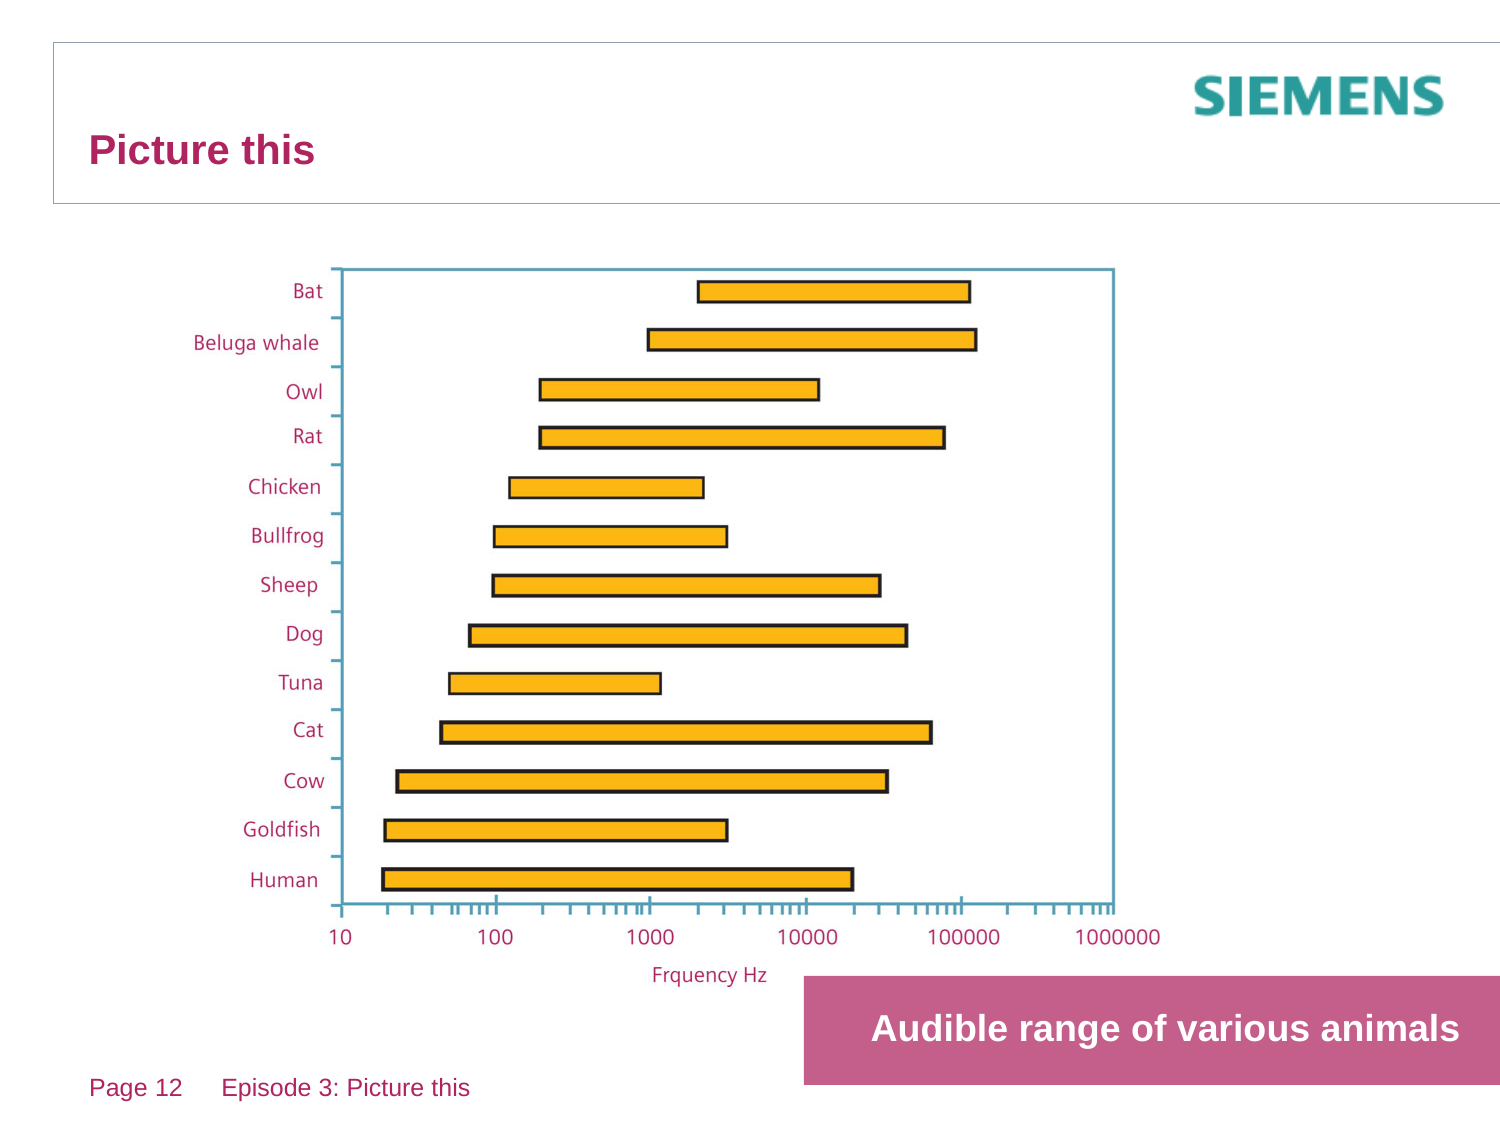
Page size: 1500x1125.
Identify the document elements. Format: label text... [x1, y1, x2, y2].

picture [52, 42, 1500, 204]
text_box Episode 3: Picture this [206, 1064, 801, 1125]
text_box [803, 975, 1500, 1085]
text_box Audible range of various animals [870, 999, 1462, 1095]
picture [192, 267, 1161, 987]
slide_number Page 12 [74, 1064, 206, 1110]
